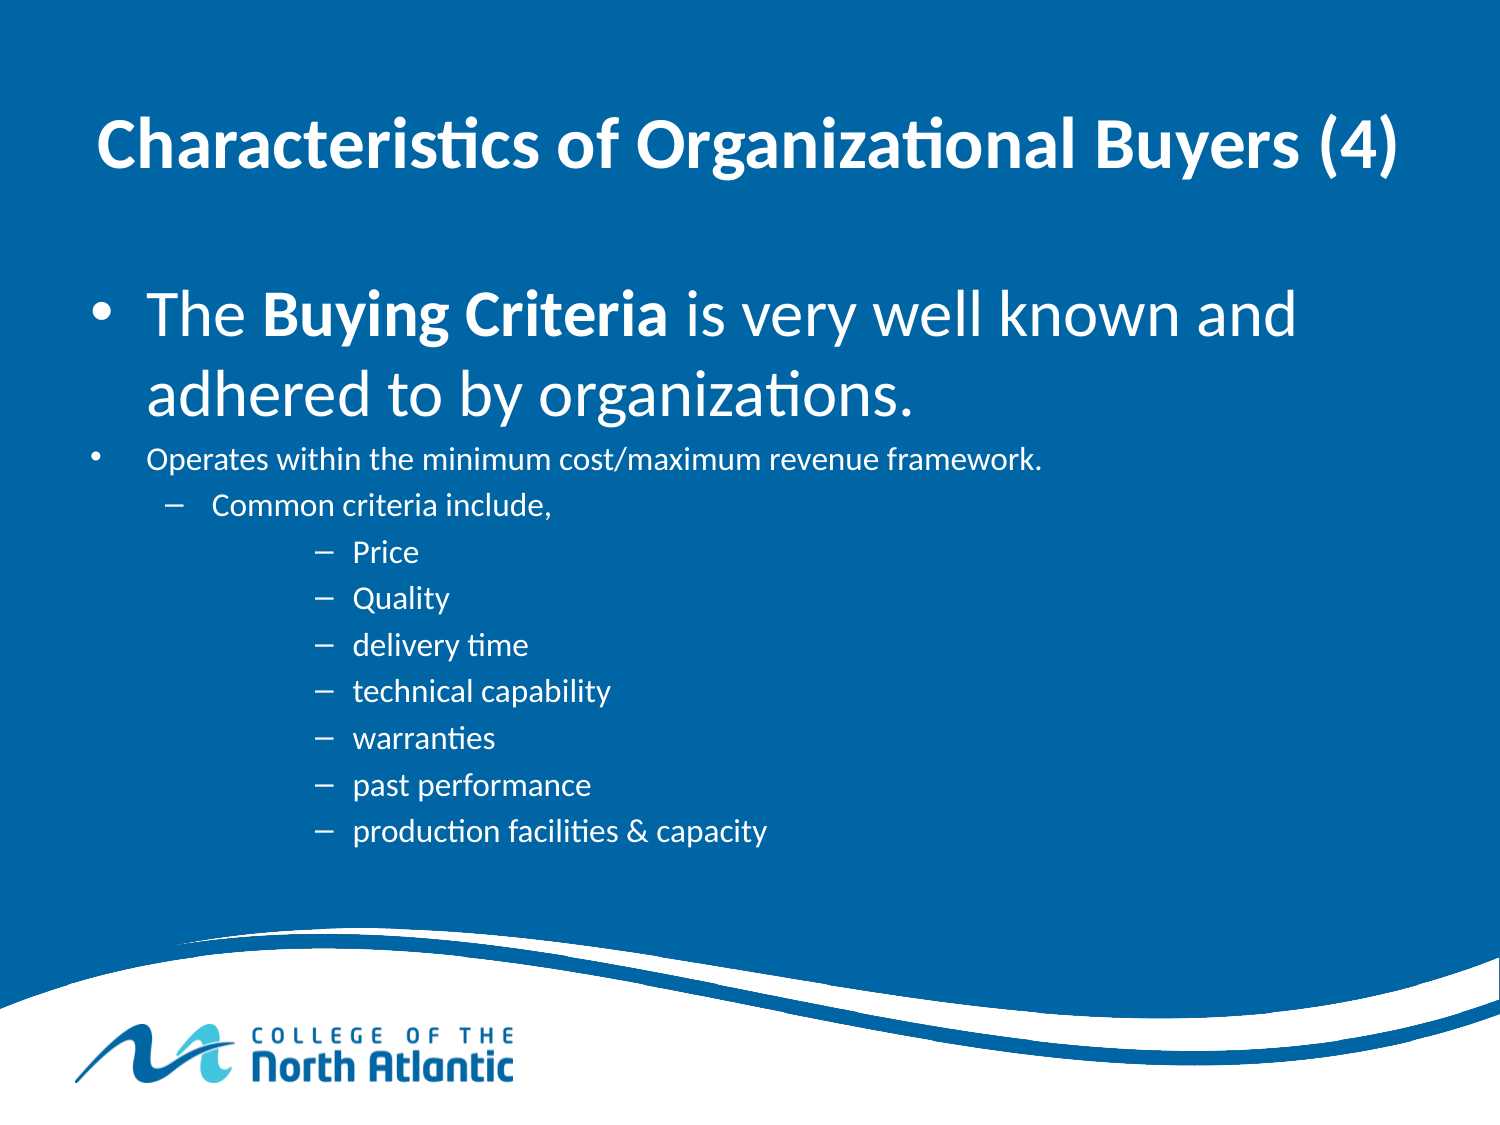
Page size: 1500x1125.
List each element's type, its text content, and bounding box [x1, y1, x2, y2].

list The Buying Criteria is very well known and adhered to by organizations. Operates within the minimum cost/maximum revenue framework. Common criteria include, Price Quality delivery time technical capability warranties past performance production facilities & capacity [75, 262, 1425, 900]
picture [0, 928, 1500, 1125]
title Characteristics of Organizational Buyers (4) [75, 45, 1425, 233]
